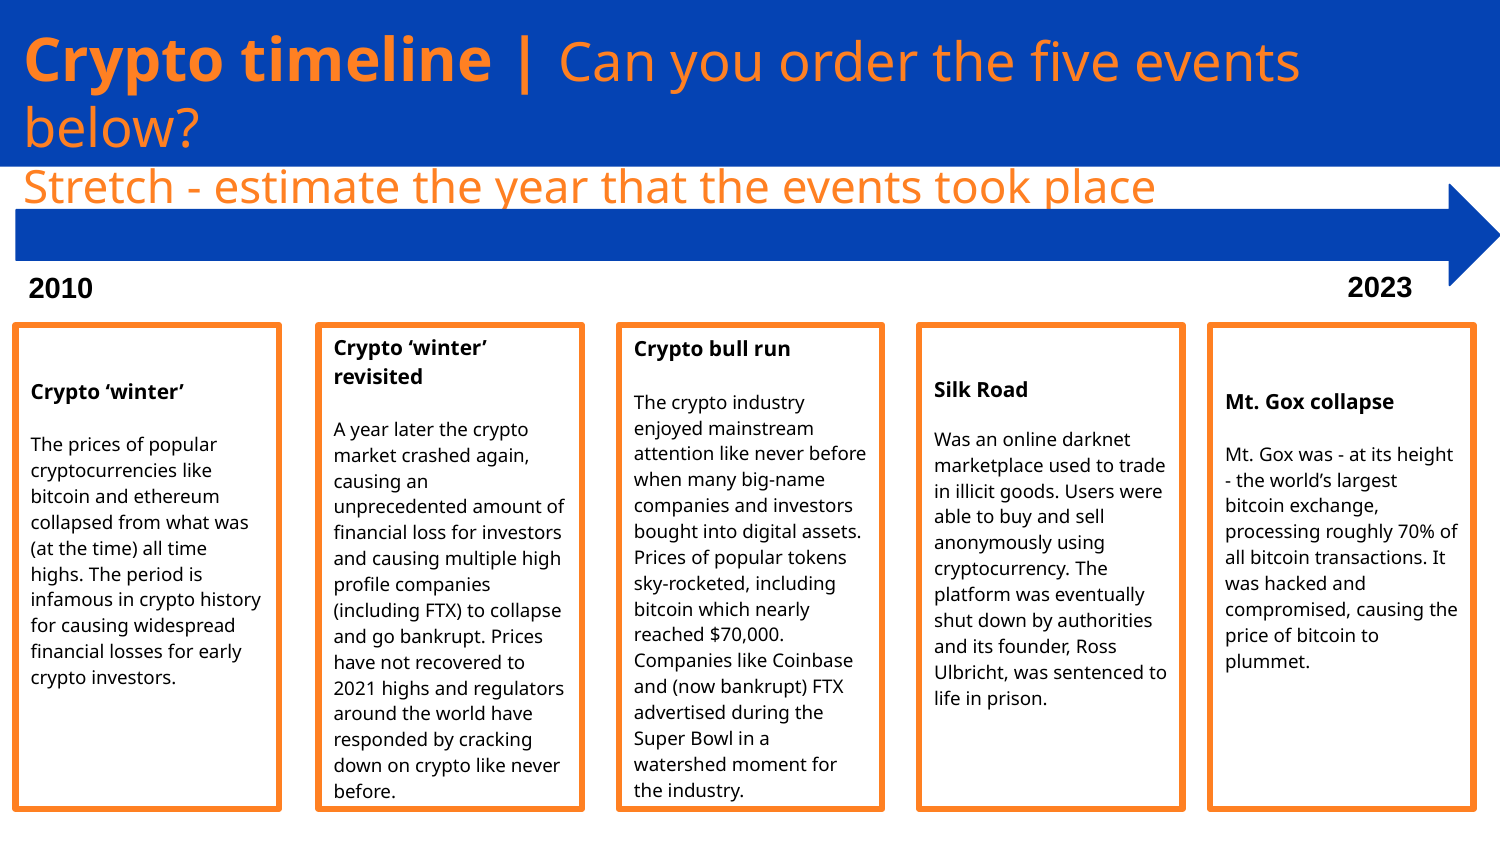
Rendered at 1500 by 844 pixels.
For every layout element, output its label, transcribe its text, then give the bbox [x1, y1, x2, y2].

text_box Crypto ‘winter’ The prices of popular cryptocurrencies like bitcoin and ethereum collapsed from what was (at the time) all time highs. The period is infamous in crypto history for causing widespread financial losses for early crypto investors. [15, 325, 279, 809]
text_box Crypto ‘winter’ revisited A year later the crypto market crashed again, causing an unprecedented amount of financial loss for investors and causing multiple high profile companies (including FTX) to collapse and go bankrupt. Prices have not recovered to 2021 highs and regulators around the world have responded by cracking down on crypto like never before. [318, 325, 582, 809]
text_box Crypto bull run The crypto industry enjoyed mainstream attention like never before when many big-name companies and investors bought into digital assets. Prices of popular tokens sky-rocketed, including bitcoin which nearly reached $70,000. Companies like Coinbase and (now bankrupt) FTX advertised during the Super Bowl in a watershed moment for the industry. [618, 325, 883, 809]
text_box 2023 [1332, 253, 1437, 319]
text_box [16, 184, 1500, 286]
text_box Mt. Gox collapse Mt. Gox was - at its height - the world’s largest bitcoin exchange, processing roughly 70% of all bitcoin transactions. It was hacked and compromised, causing the price of bitcoin to plummet. [1210, 325, 1474, 809]
text_box Crypto timeline | Can you order the five events below? Stretch - estimate the year that the events took place [8, 5, 1425, 228]
text_box Silk Road Was an online darknet marketplace used to trade in illicit goods. Users were able to buy and sell anonymously using cryptocurrency. The platform was eventually shut down by authorities and its founder, Ross Ulbricht, was sentenced to life in prison. [919, 325, 1183, 809]
text_box 2010 [13, 254, 118, 320]
